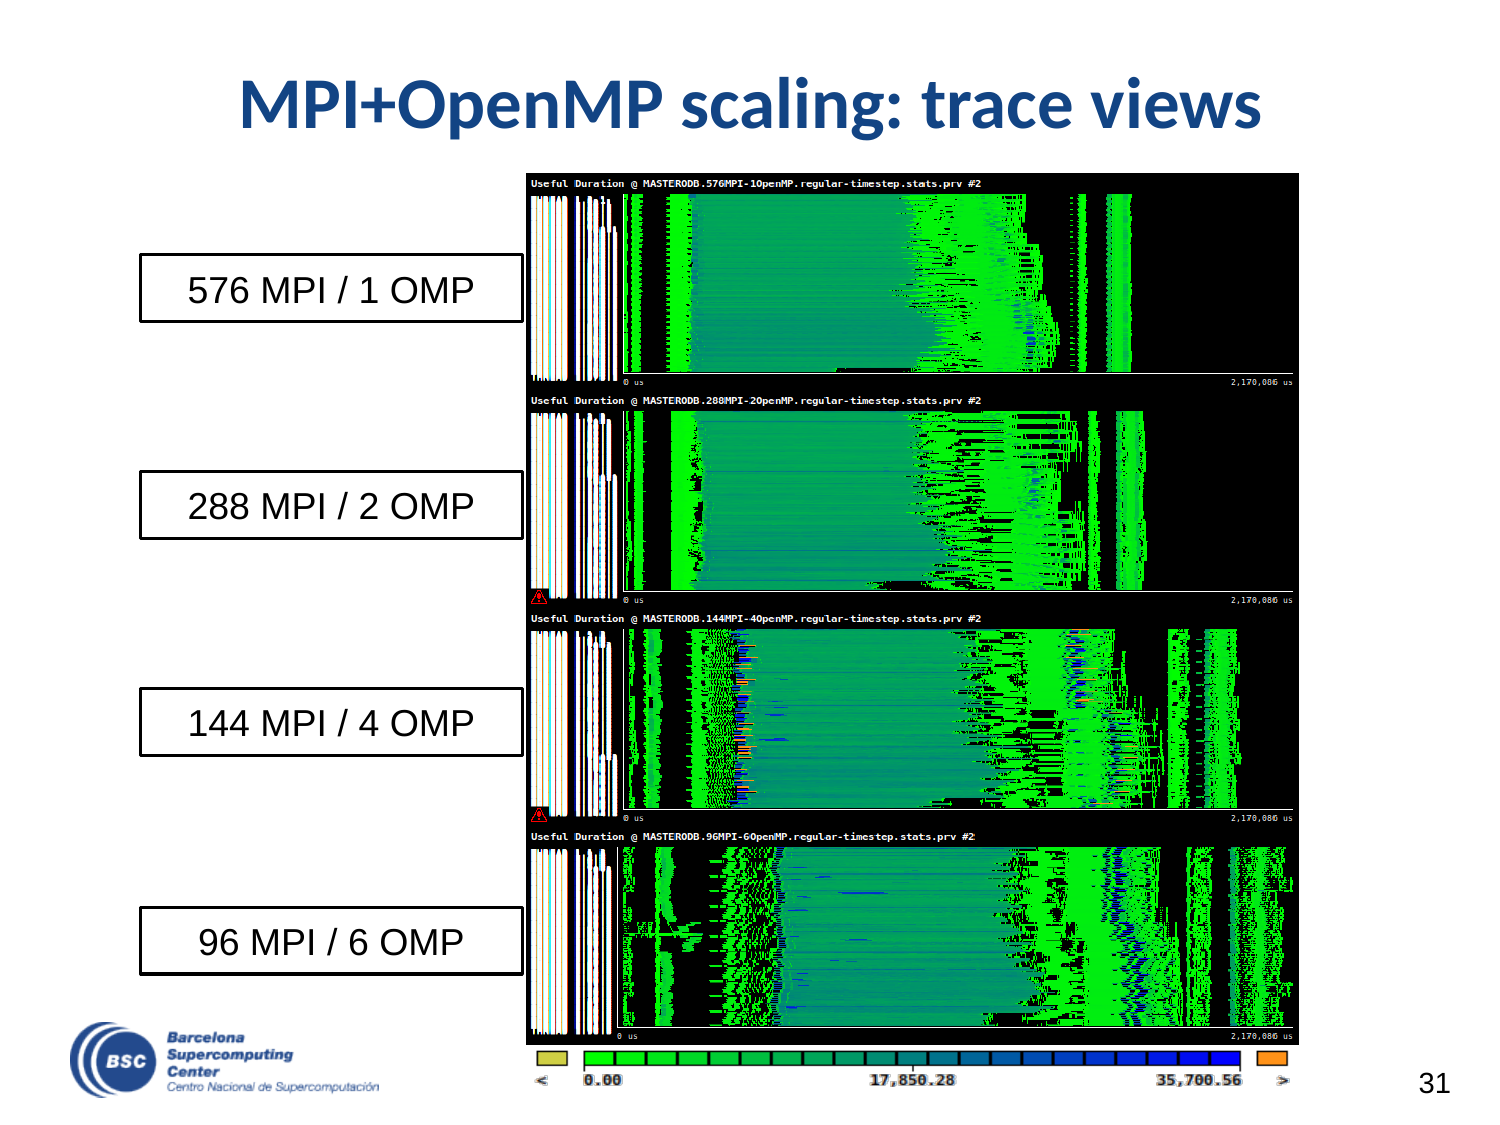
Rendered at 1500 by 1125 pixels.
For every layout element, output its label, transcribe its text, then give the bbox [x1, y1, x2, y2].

title MPI+OpenMP scaling: trace views [76, 35, 1427, 174]
text_box 288 MPI / 2 OMP [140, 471, 520, 539]
slide_number ‹#› [1403, 1038, 1494, 1125]
picture [70, 1022, 379, 1098]
text_box 144 MPI / 4 OMP [140, 688, 520, 756]
text_box 96 MPI / 6 OMP [140, 907, 520, 974]
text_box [525, 173, 1299, 1098]
text_box 576 MPI / 1 OMP [140, 254, 520, 322]
